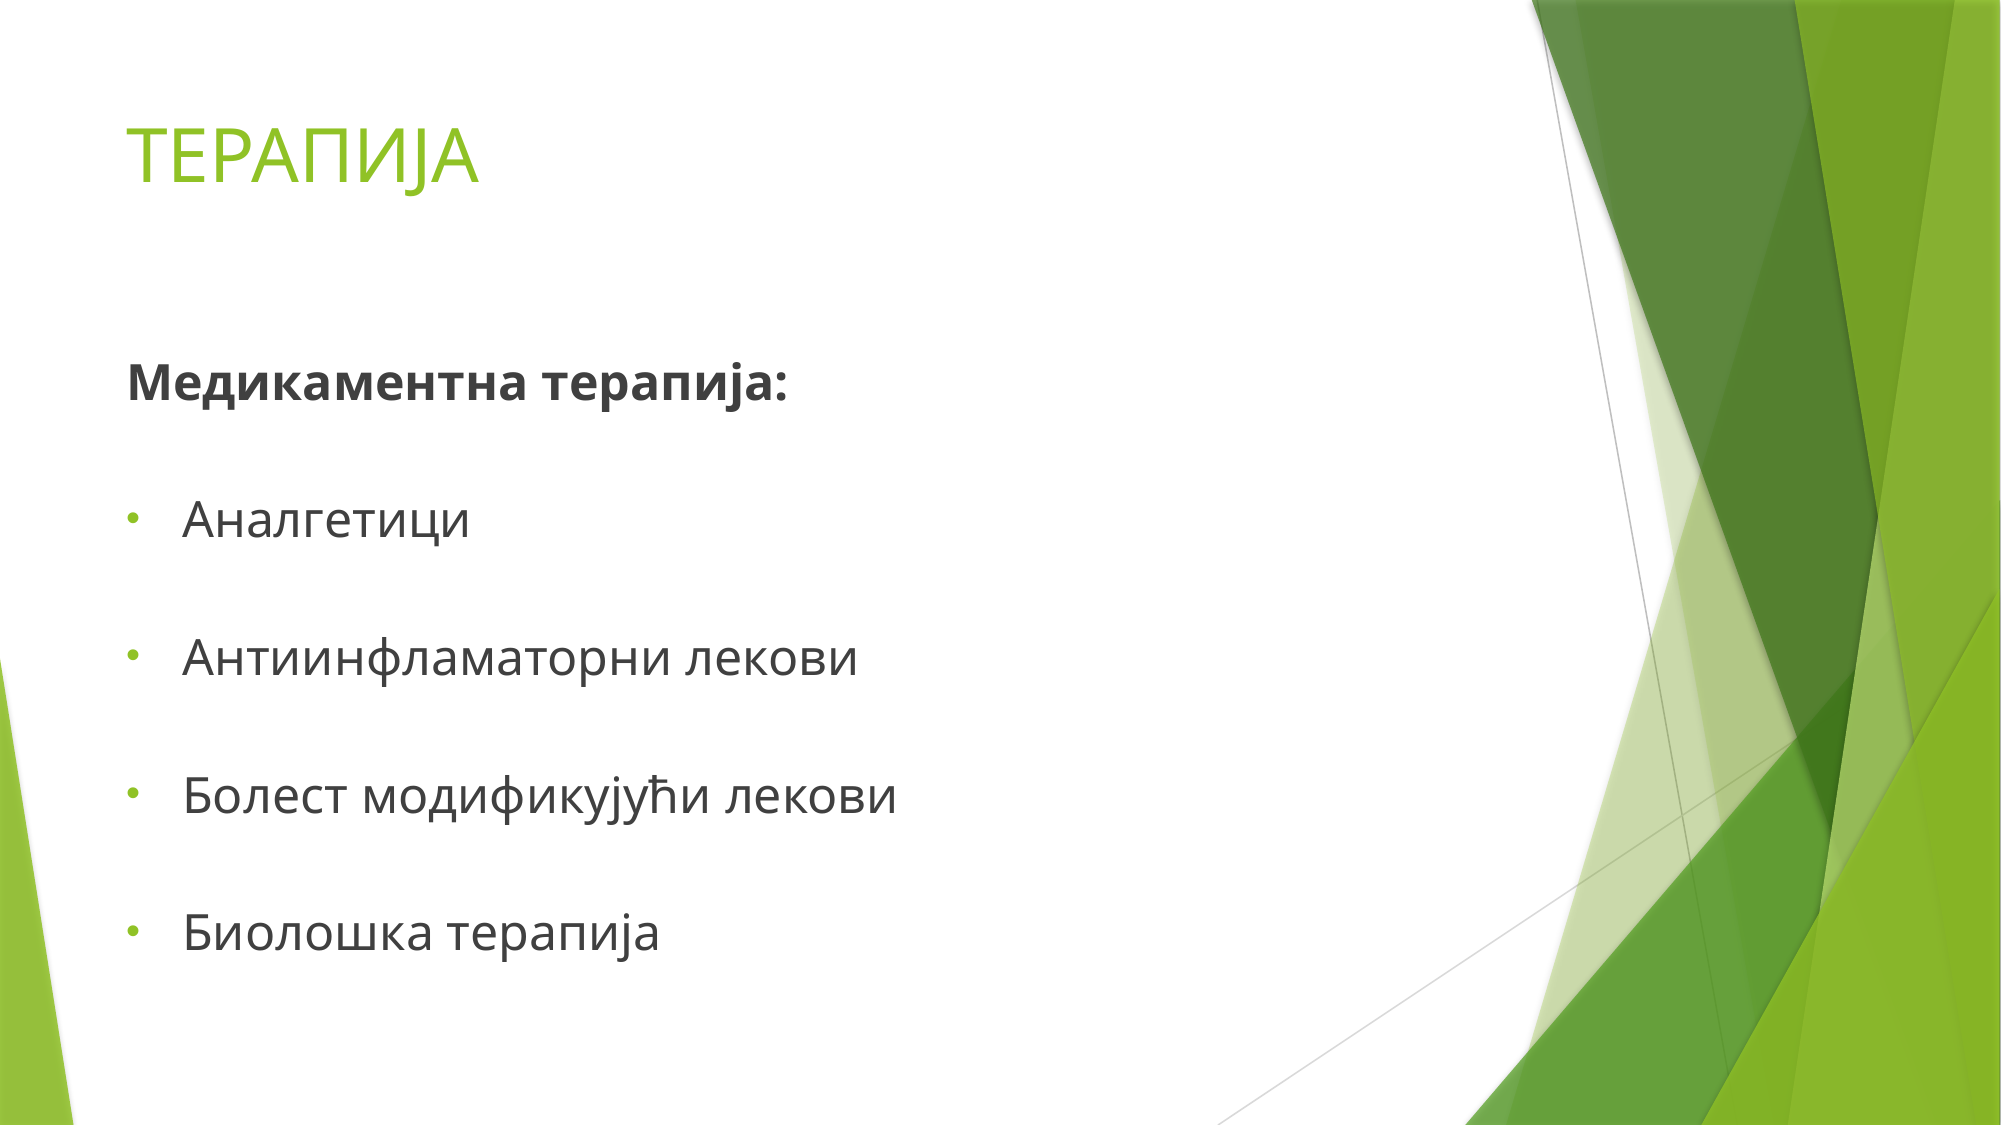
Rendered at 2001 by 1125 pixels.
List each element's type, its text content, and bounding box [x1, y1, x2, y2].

list Медикаментна терапија: Аналгетици Антиинфламаторни лекови Болест модификујући лекови Биолошка терапија [111, 354, 1522, 992]
title ТЕРАПИЈА [111, 99, 1522, 317]
